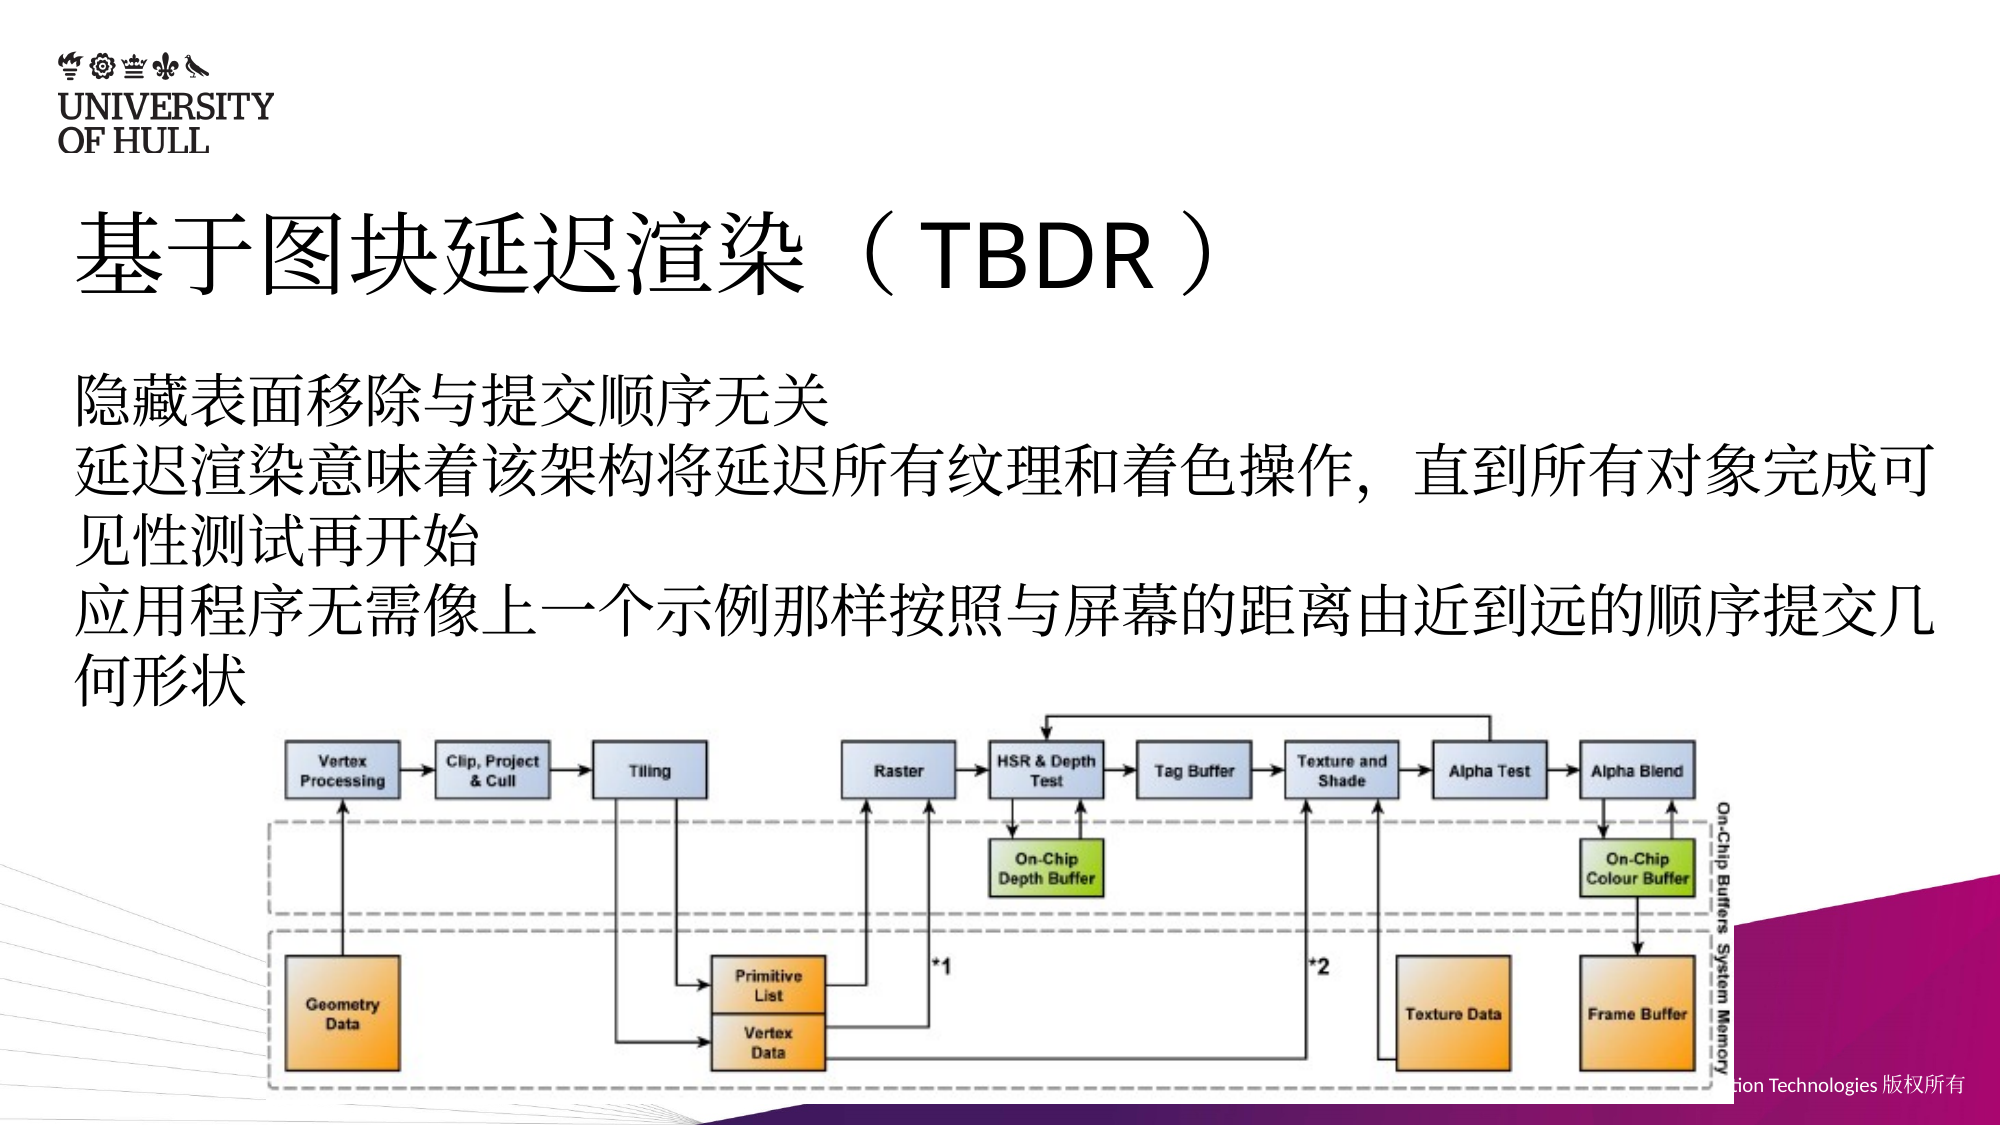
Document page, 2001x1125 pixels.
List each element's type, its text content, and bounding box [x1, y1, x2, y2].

list 隐藏表面移除与提交顺序无关 延迟渲染意味着该架构将延迟所有纹理和着色操作，直到所有对象完成可见性测试再开始 应用程序无需像上一个示例那样按照与屏幕的距离由近到远的顺序提交几何形状 [57, 356, 1969, 1074]
picture [0, 0, 2000, 1125]
title 基于图块延迟渲染（TBDR） [57, 178, 1931, 340]
